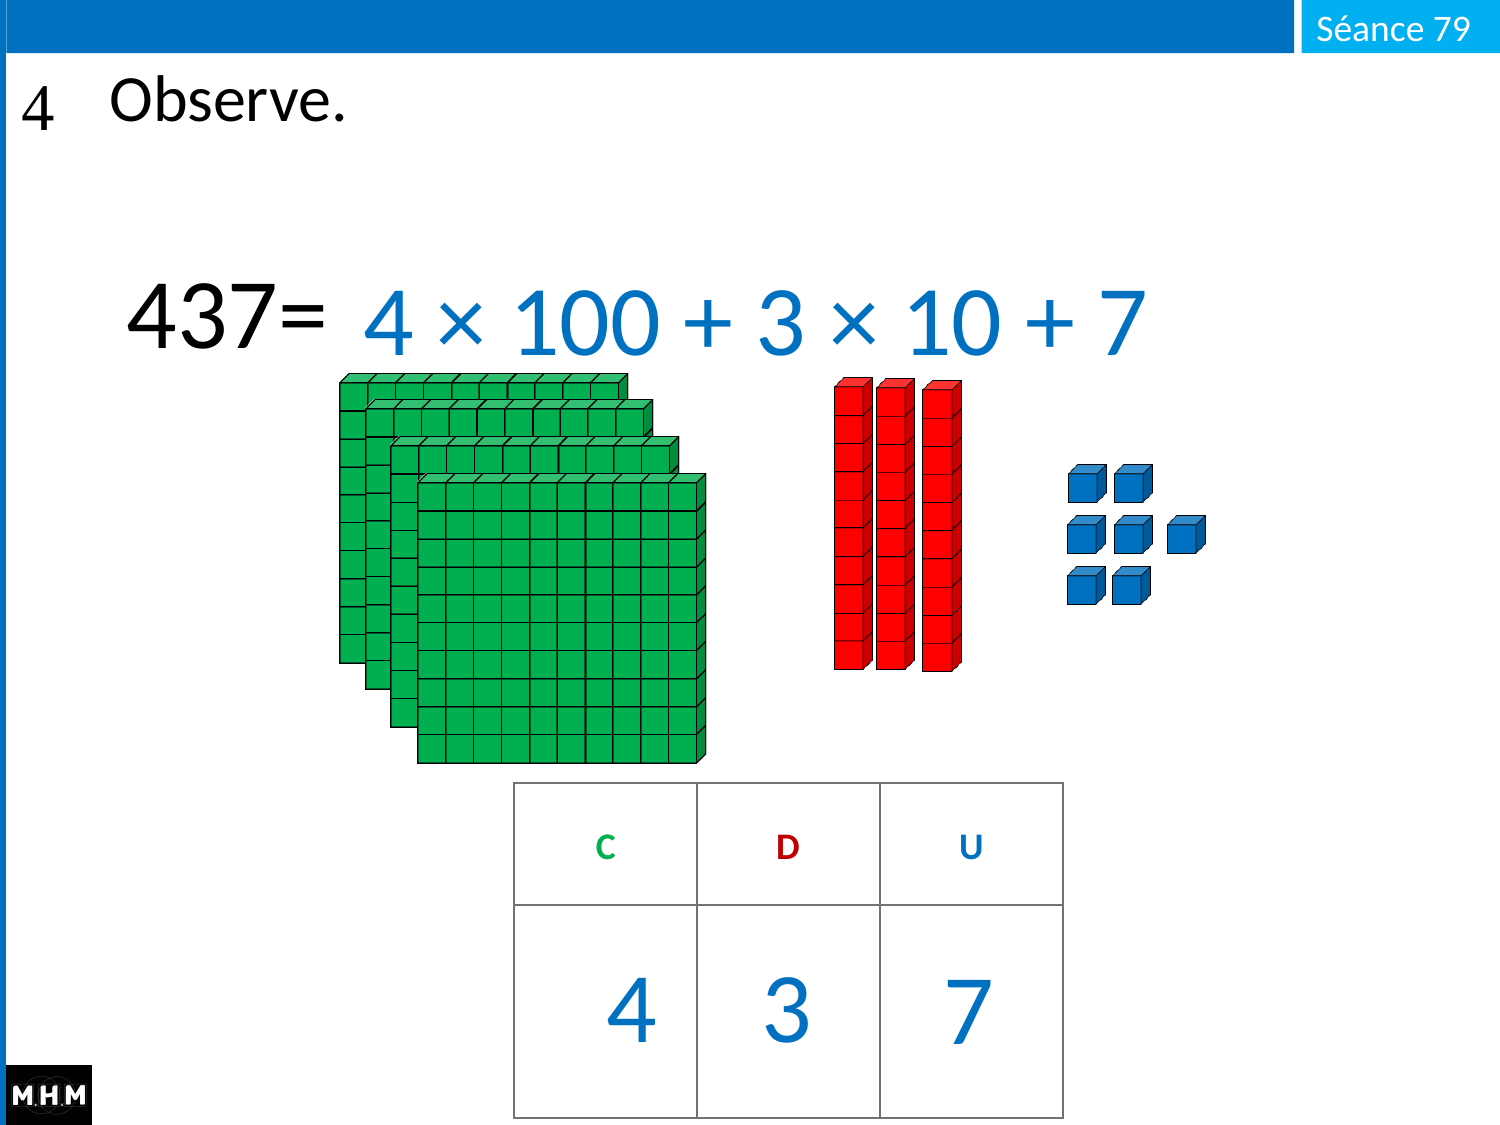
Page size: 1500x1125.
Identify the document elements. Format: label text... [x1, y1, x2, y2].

picture [1111, 513, 1155, 555]
title Observe. [94, 57, 1389, 144]
picture [335, 370, 708, 766]
text_box 437= … [111, 240, 349, 376]
picture [920, 378, 965, 674]
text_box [513, 783, 1064, 1118]
picture [1065, 462, 1109, 504]
picture [1164, 513, 1208, 555]
picture [832, 375, 918, 672]
picture [1064, 513, 1108, 555]
picture [1111, 462, 1155, 504]
picture [6, 1065, 92, 1125]
picture [1064, 564, 1108, 606]
text_box 4 × 100 + 3 × 10 + 7 [349, 239, 1313, 383]
picture [1109, 564, 1153, 606]
